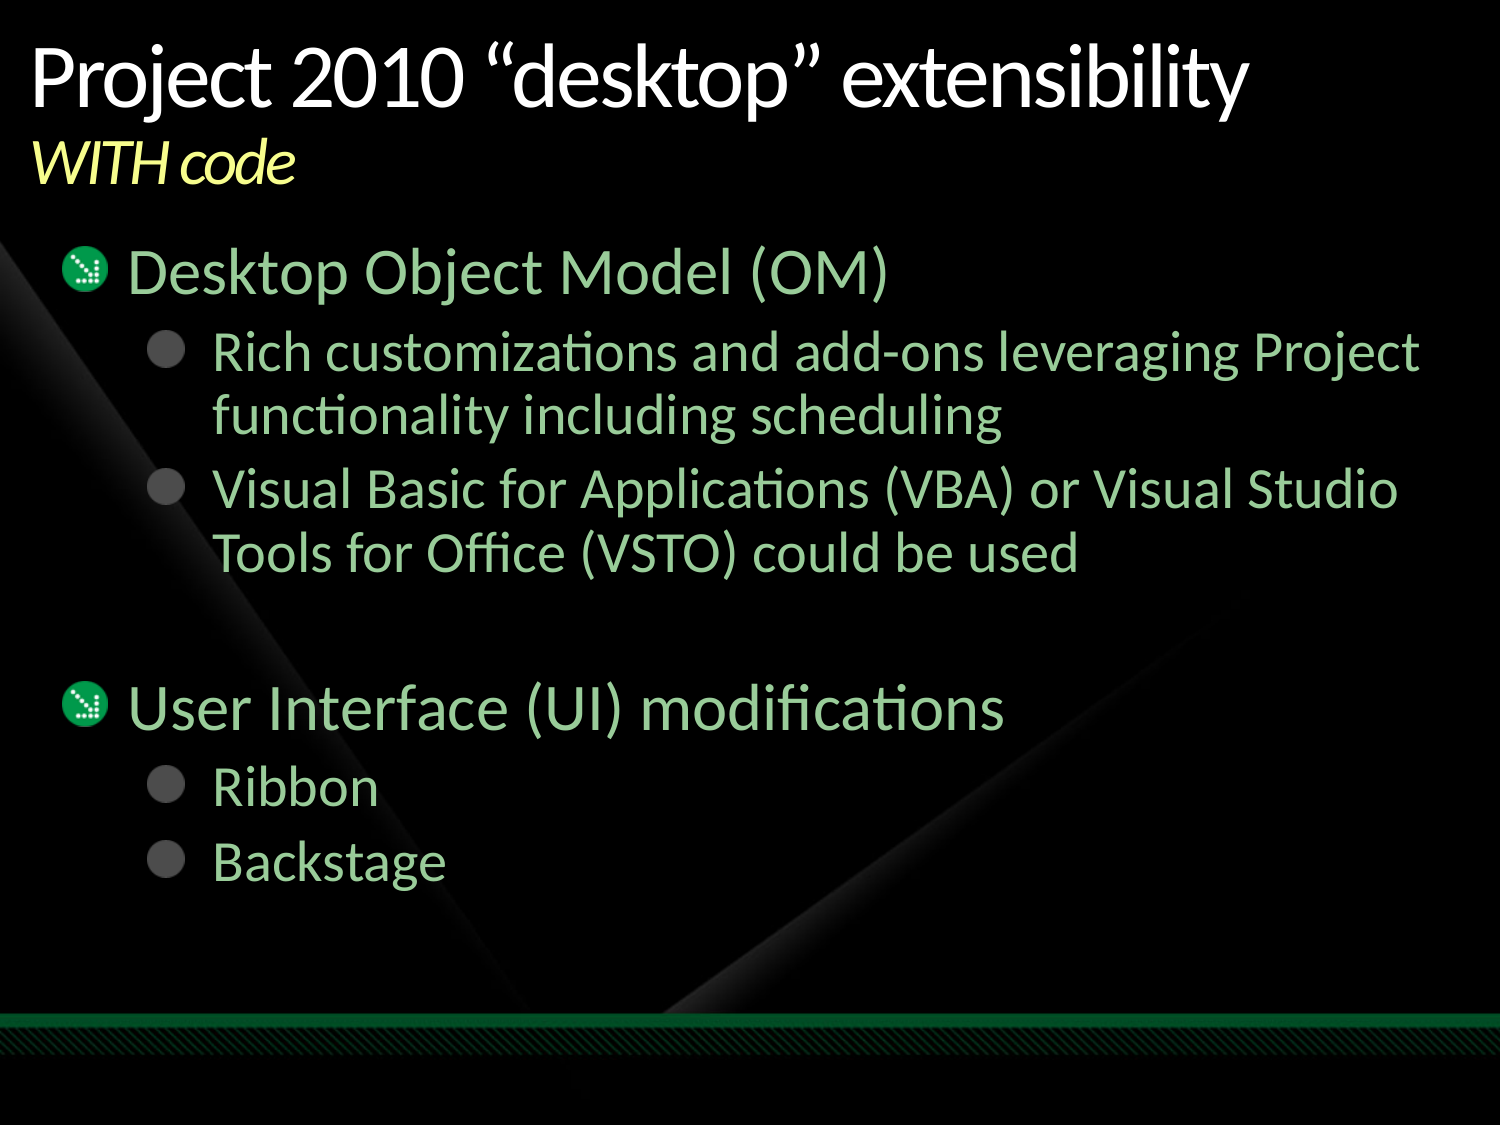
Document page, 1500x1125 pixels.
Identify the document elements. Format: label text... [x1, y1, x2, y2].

picture [0, 0, 1500, 1125]
list Desktop Object Model (OM) Rich customizations and add-ons leveraging Project functionality including scheduling Visual Basic for Applications (VBA) or Visual Studio Tools for Office (VSTO) could be used User Interface (UI) modifications Ribbon Backstage [62, 237, 1438, 916]
text_box Project 2010 “desktop” extensibility WITH code [29, 28, 1500, 138]
